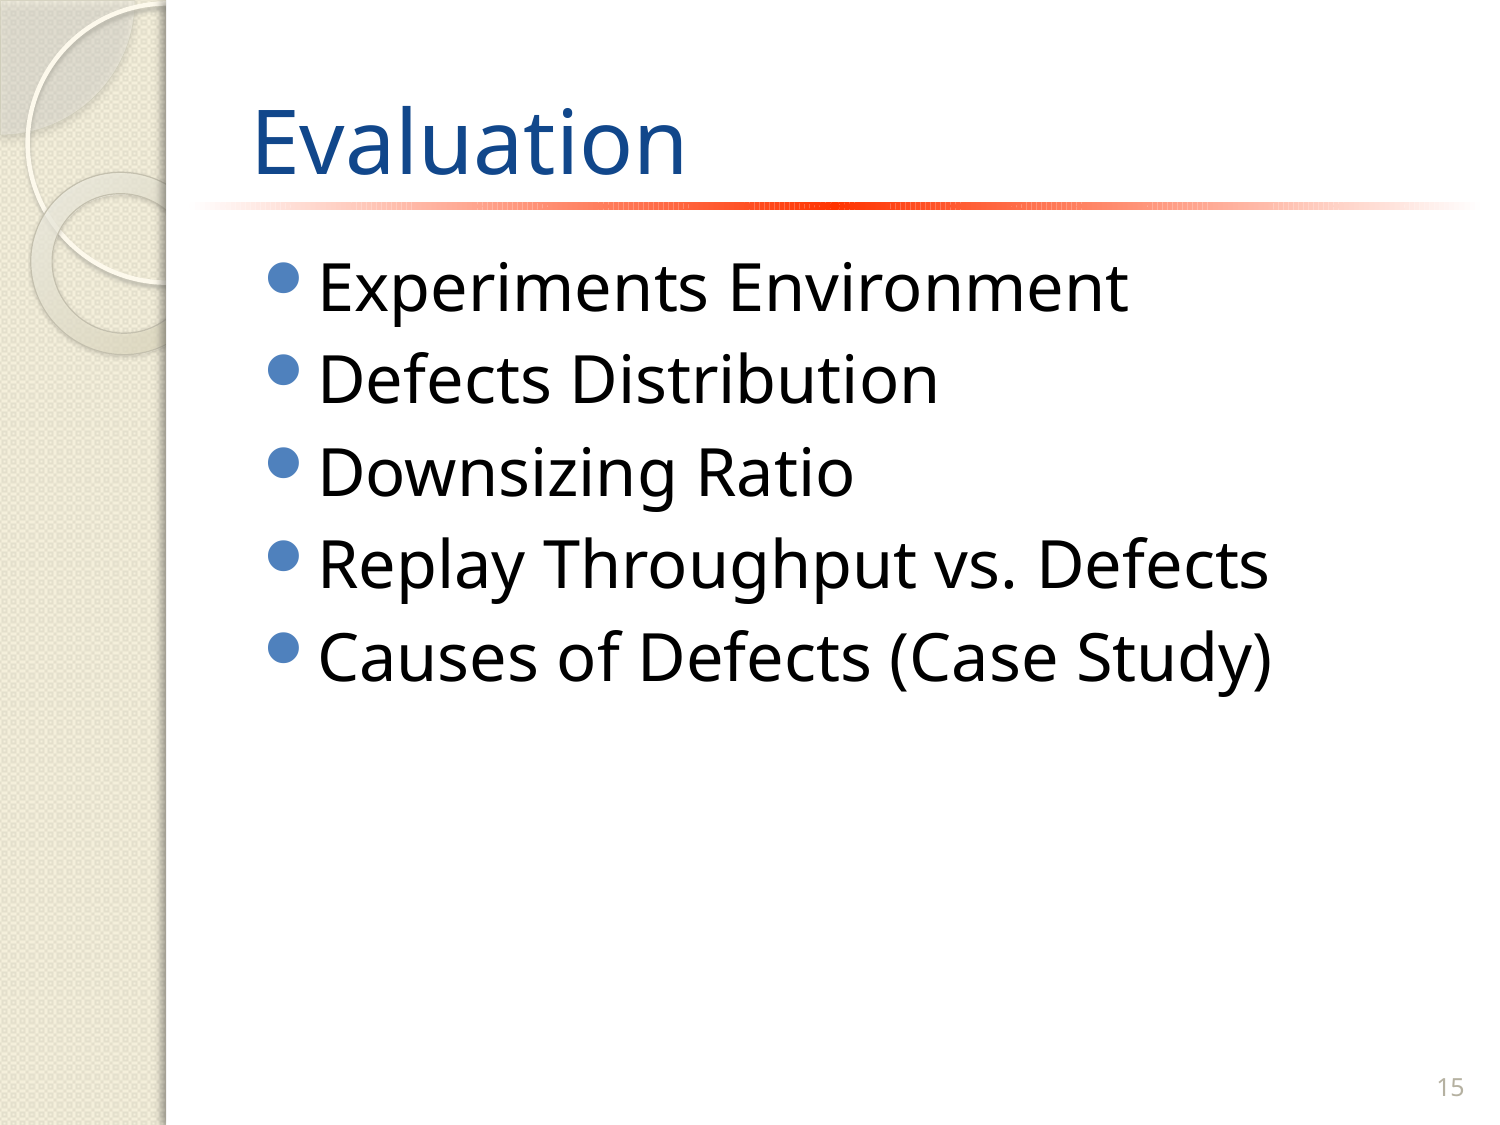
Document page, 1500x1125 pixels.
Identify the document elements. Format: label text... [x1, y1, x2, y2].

title Evaluation [235, 45, 1466, 233]
list Experiments Environment Defects Distribution Downsizing Ratio Replay Throughput vs. Defects Causes of Defects (Case Study) [235, 237, 1466, 1025]
slide_number 15 [1413, 1034, 1488, 1113]
